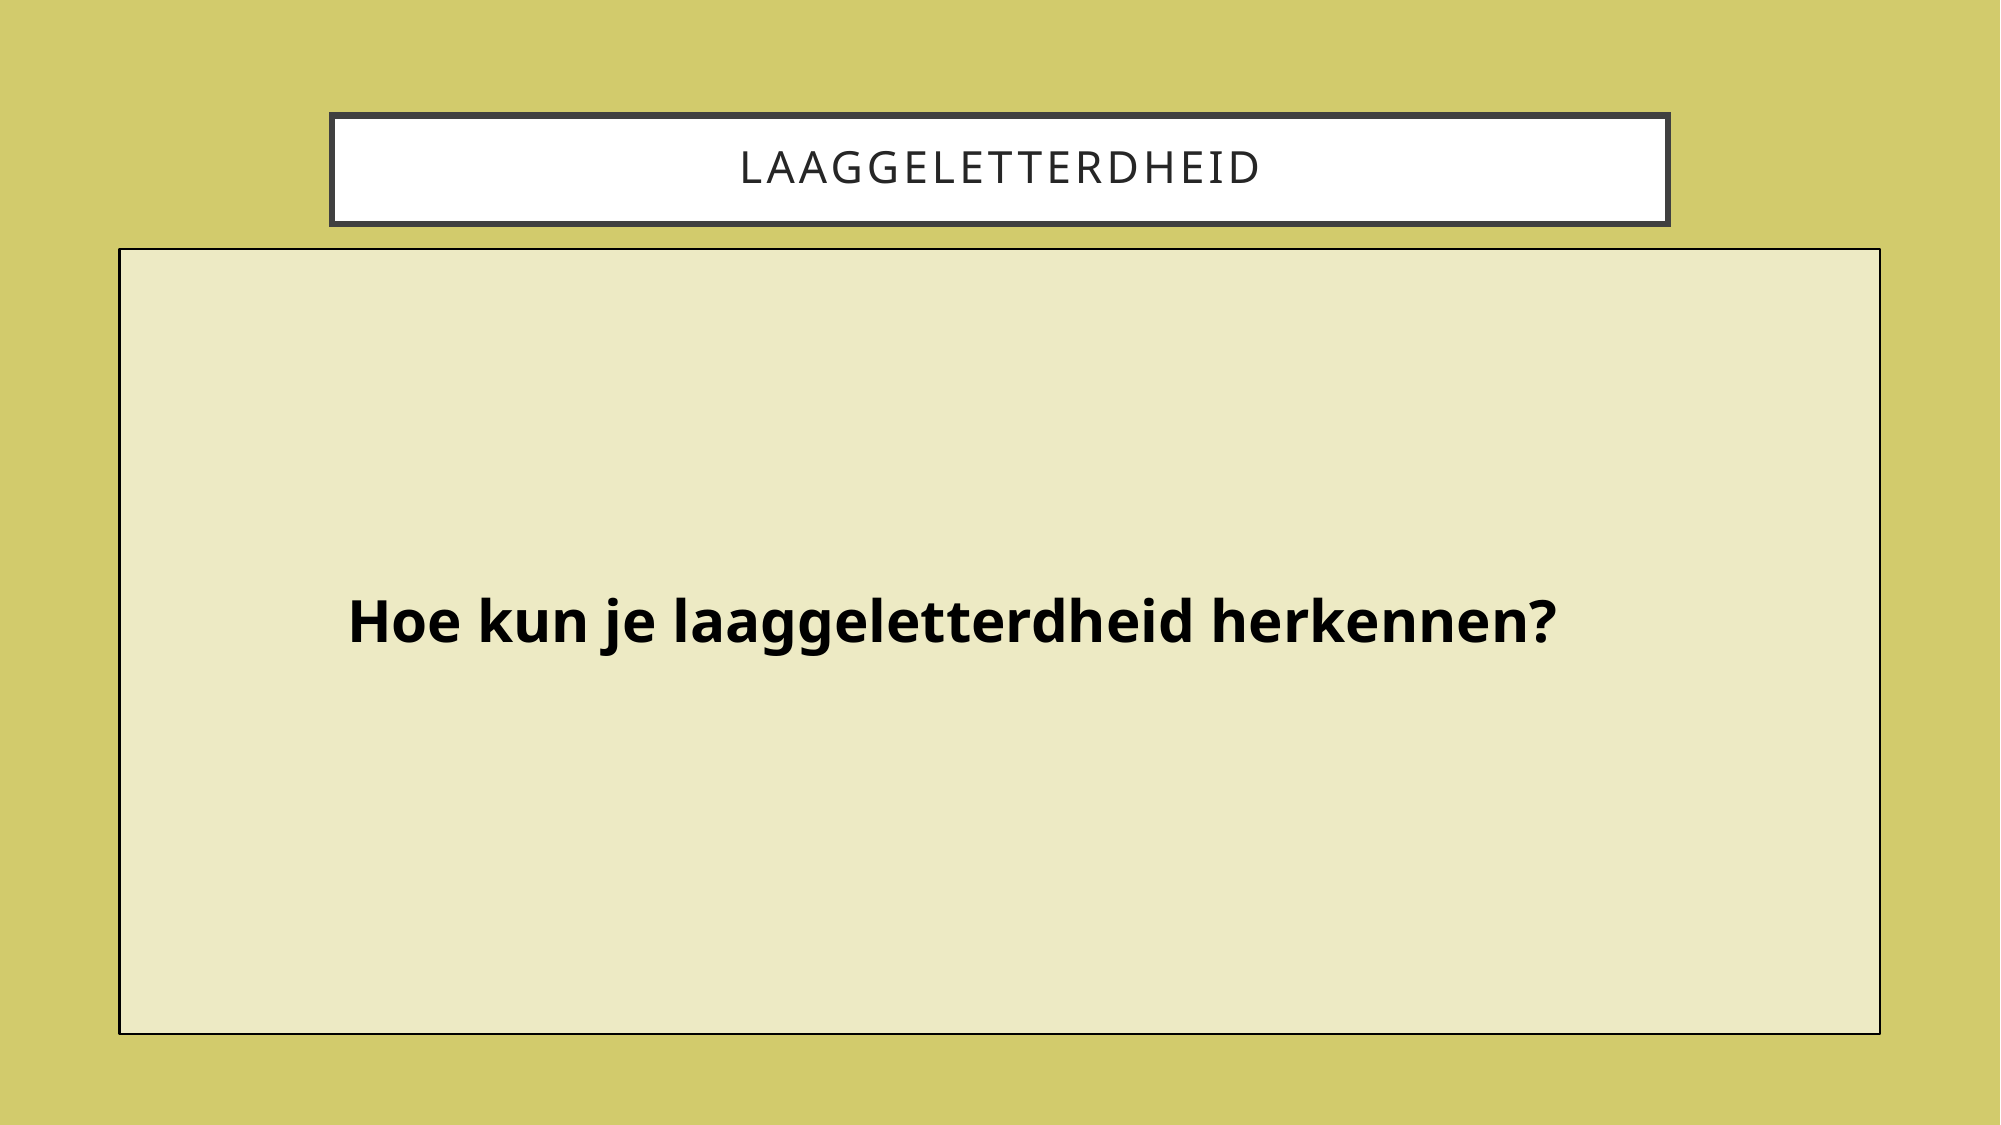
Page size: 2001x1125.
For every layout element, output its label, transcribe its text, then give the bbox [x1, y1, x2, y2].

text_box Hoe kun je laaggeletterdheid herkennen? [332, 506, 1913, 662]
title LAAGGELETTERDHEID [329, 112, 1671, 227]
text_box [118, 248, 1881, 1035]
